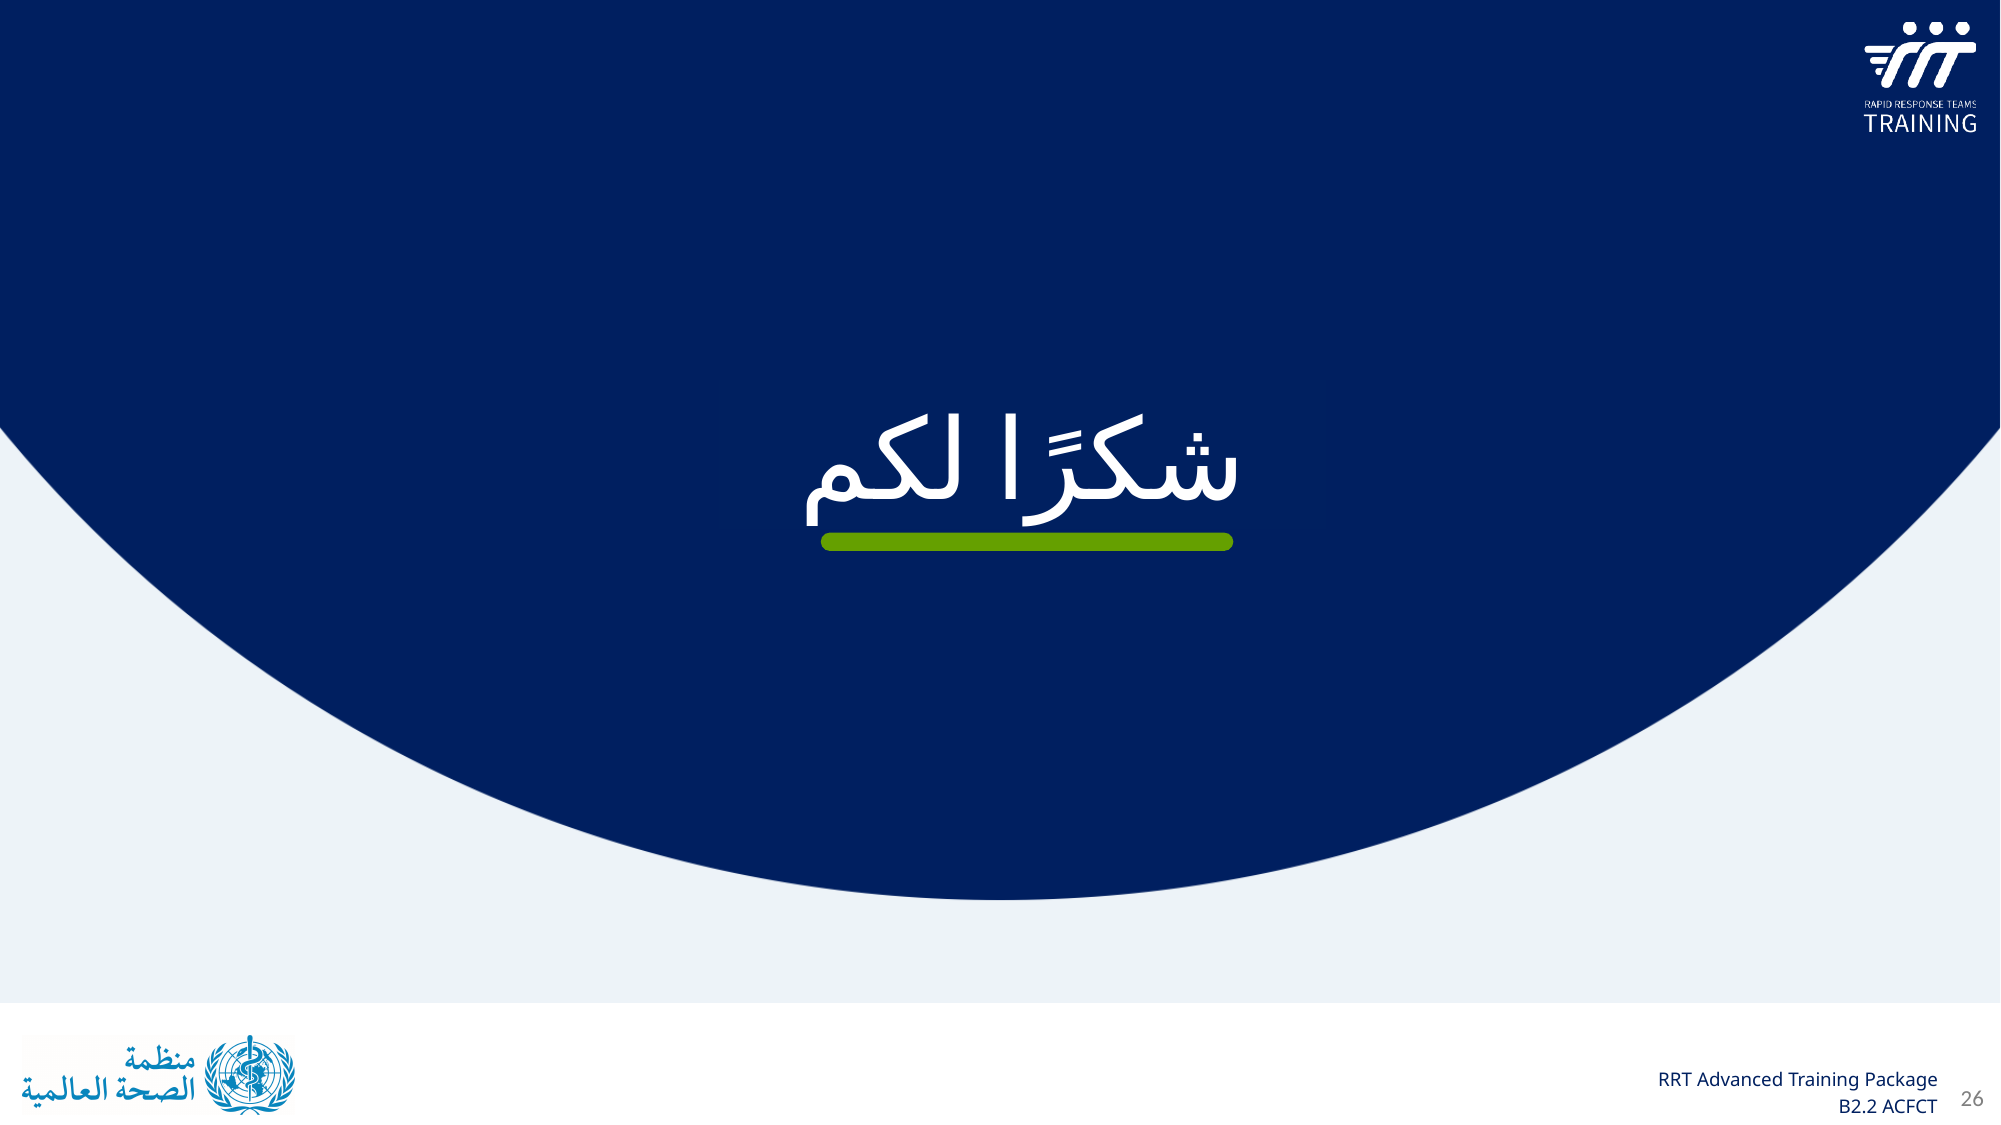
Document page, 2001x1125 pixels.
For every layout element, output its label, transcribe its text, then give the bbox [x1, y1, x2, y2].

picture [0, 0, 2001, 1003]
text_box شكرًا لكم [718, 379, 1327, 530]
picture [22, 1035, 295, 1115]
picture [252, 1050, 258, 1059]
